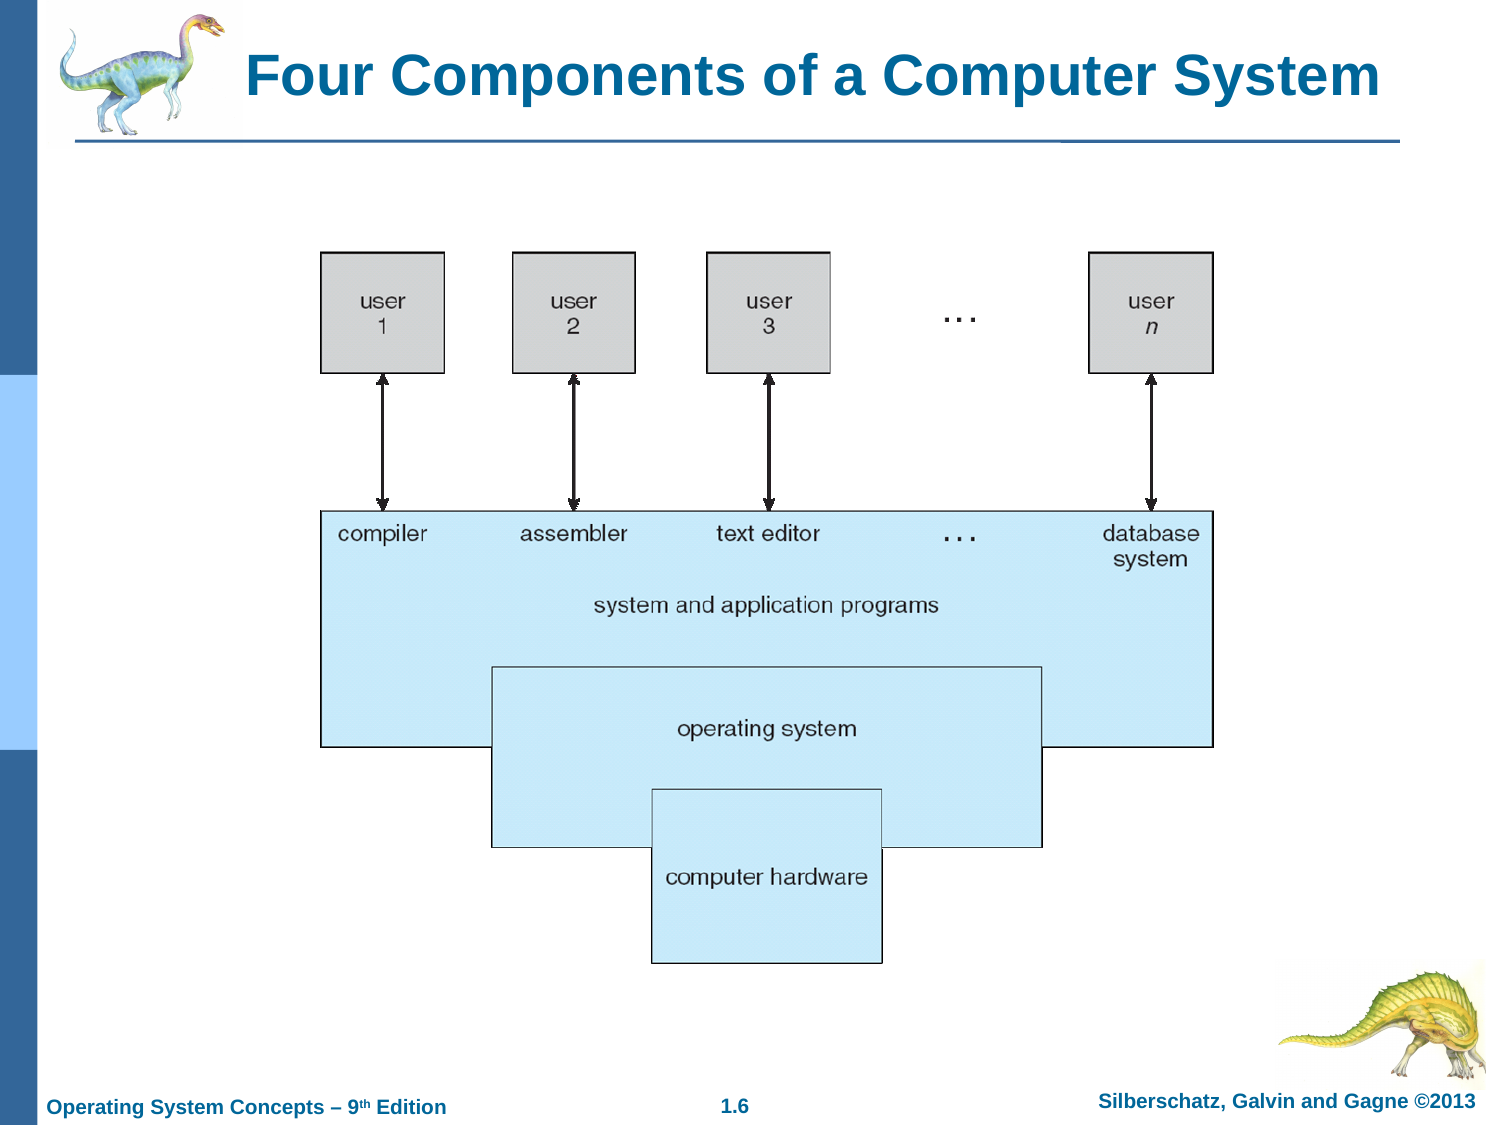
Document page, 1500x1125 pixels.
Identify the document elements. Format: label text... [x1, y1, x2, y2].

picture [319, 251, 1215, 964]
title Four Components of a Computer System [138, 19, 1489, 115]
picture [1275, 959, 1486, 1090]
picture [46, 0, 243, 149]
